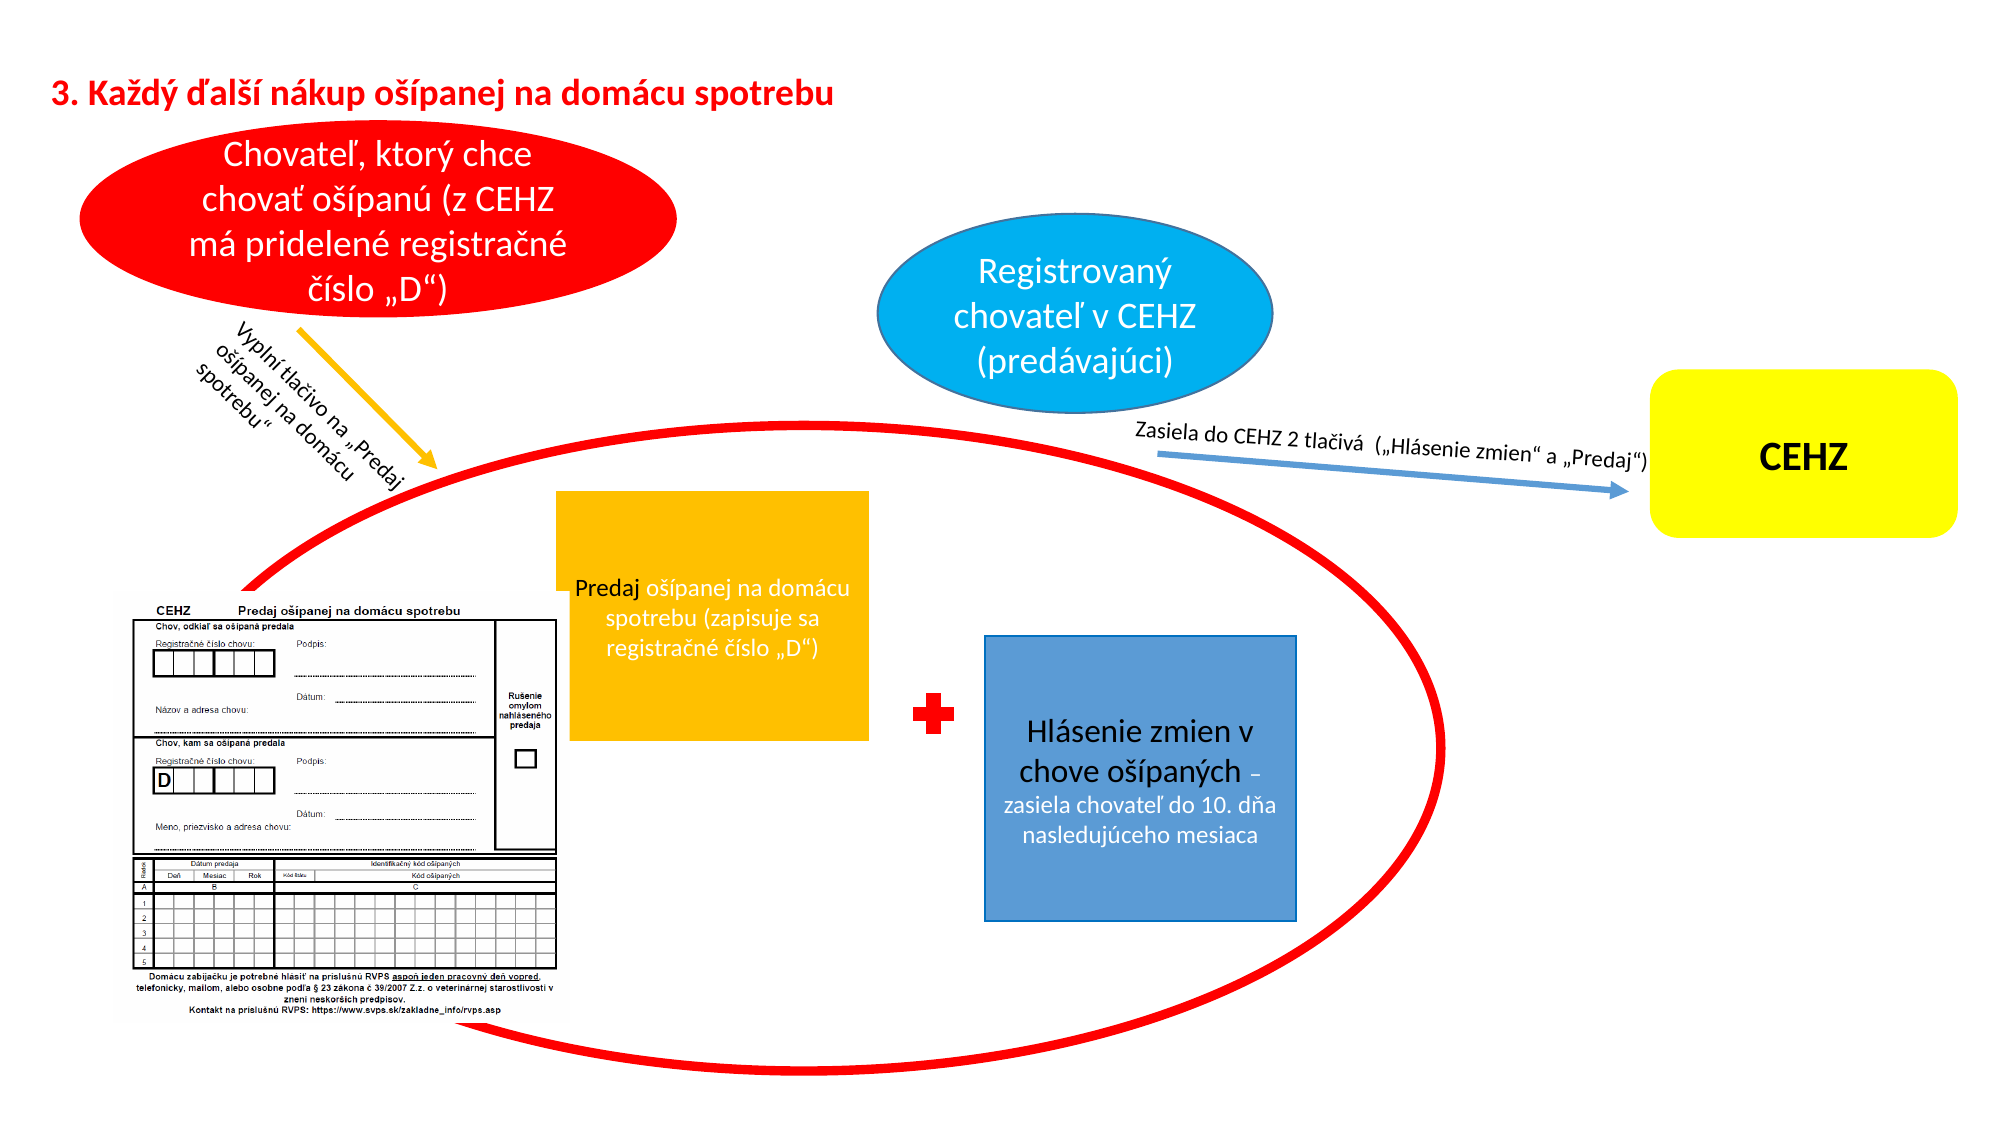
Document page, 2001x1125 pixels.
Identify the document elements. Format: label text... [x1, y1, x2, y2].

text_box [298, 328, 438, 470]
text_box Chovateľ, ktorý chce chovať ošípanú (z CEHZ má pridelené registračné číslo „D“) [79, 120, 677, 318]
text_box Registrovaný chovateľ v CEHZ (predávajúci) [876, 212, 1274, 414]
text_box Hlásenie zmien v chove ošípaných – zasiela chovateľ do 10. dňa nasledujúceho mesiaca [984, 635, 1297, 922]
text_box CEHZ [1649, 369, 1958, 538]
text_box Predaj ošípanej na domácu spotrebu (zapisuje sa registračné číslo „D“) [556, 491, 869, 741]
text_box [913, 693, 954, 734]
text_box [1157, 453, 1629, 492]
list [113, 591, 570, 1023]
text_box Vyplní tlačivo na „Predaj ošípanej na domácu spotrebu“ [176, 299, 458, 580]
text_box 3. Každý ďalší nákup ošípanej na domácu spotrebu [35, 60, 1518, 121]
text_box Zasiela do CEHZ 2 tlačivá („Hlásenie zmien“ a „Predaj“) [1119, 405, 1667, 484]
text_box [246, 424, 1442, 1073]
